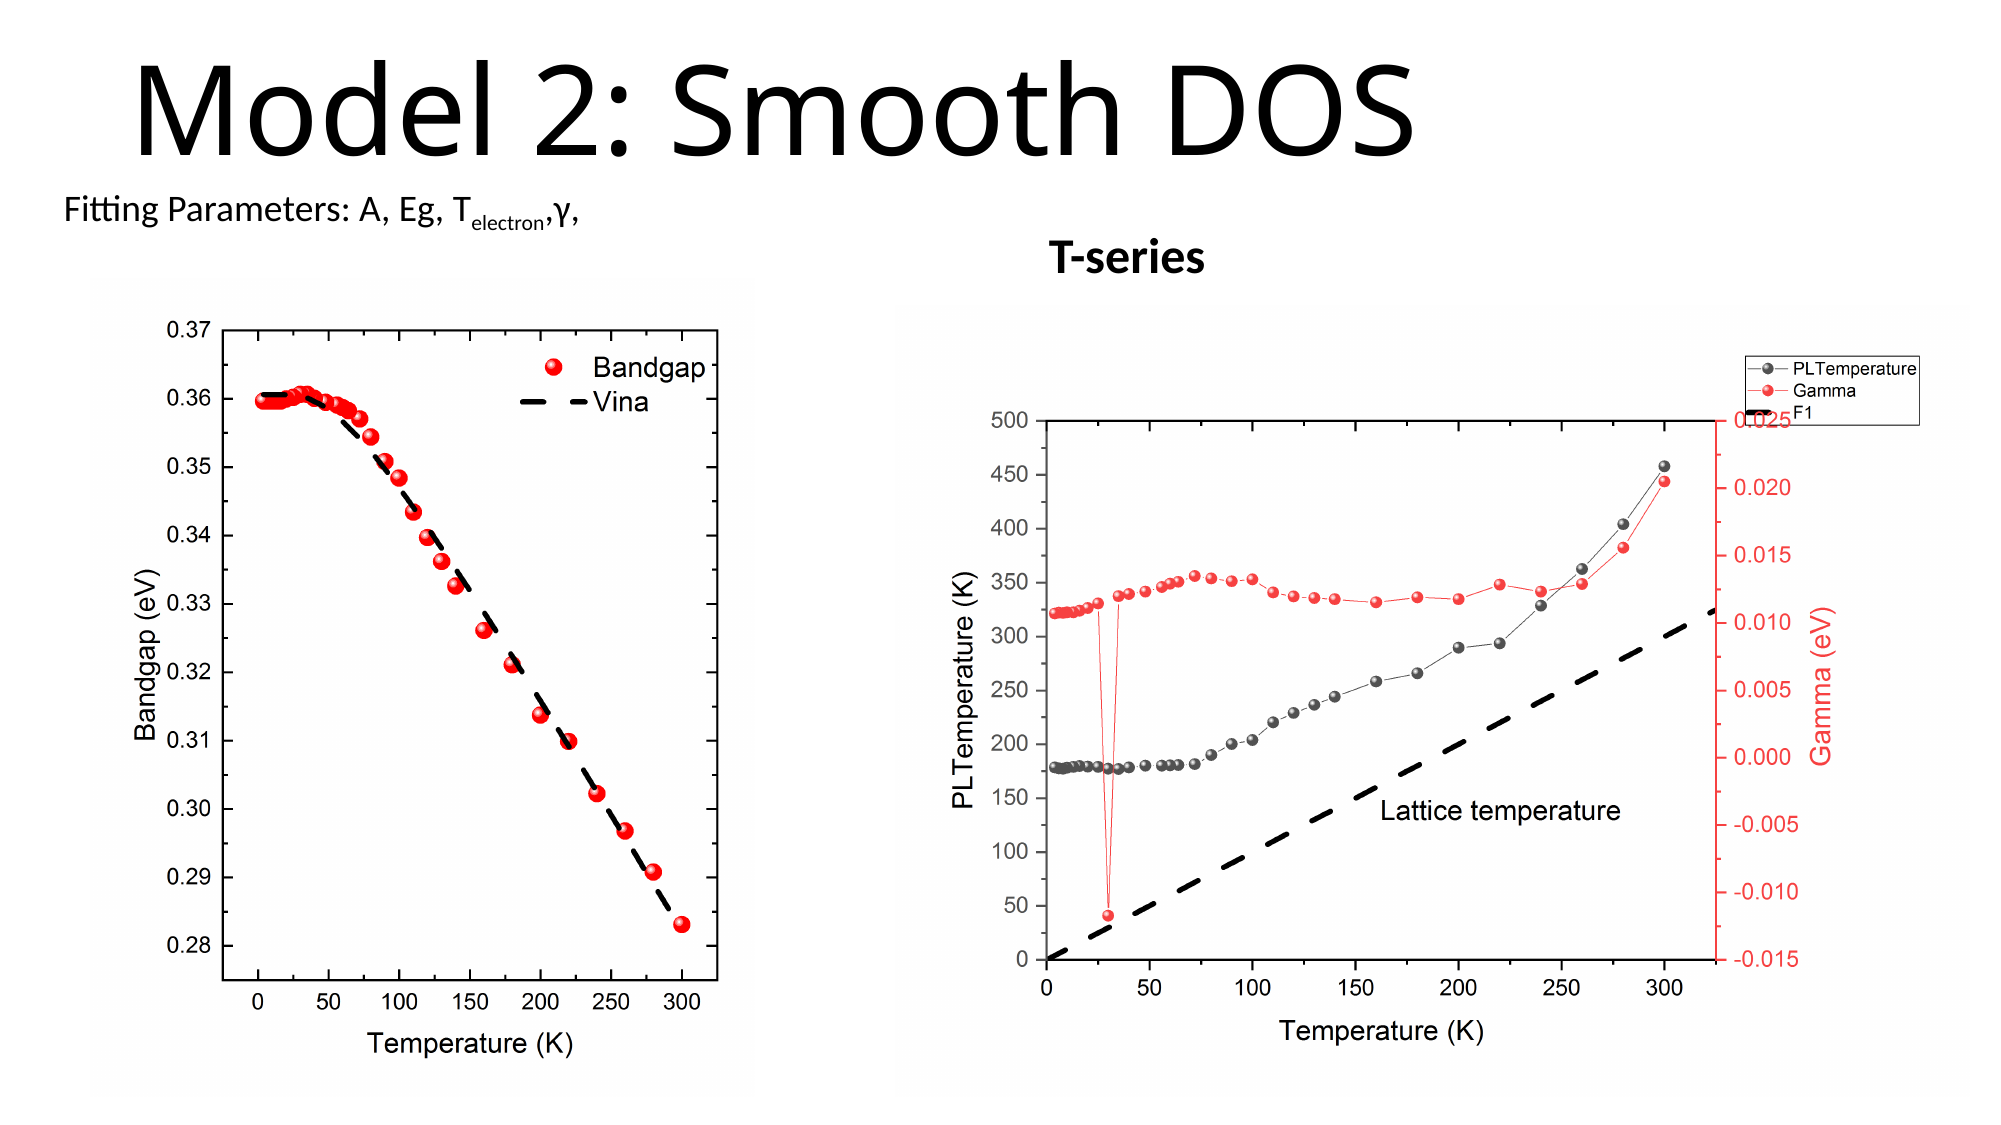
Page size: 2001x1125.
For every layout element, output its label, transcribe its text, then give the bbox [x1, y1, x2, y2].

text_box Fitting Parameters: A, Eg, Telectron,γ, [48, 176, 604, 243]
picture [90, 278, 755, 1097]
text_box T-series [1033, 216, 1221, 291]
picture [895, 305, 1970, 1097]
title Model 2: Smooth DOS [40, 0, 1541, 191]
